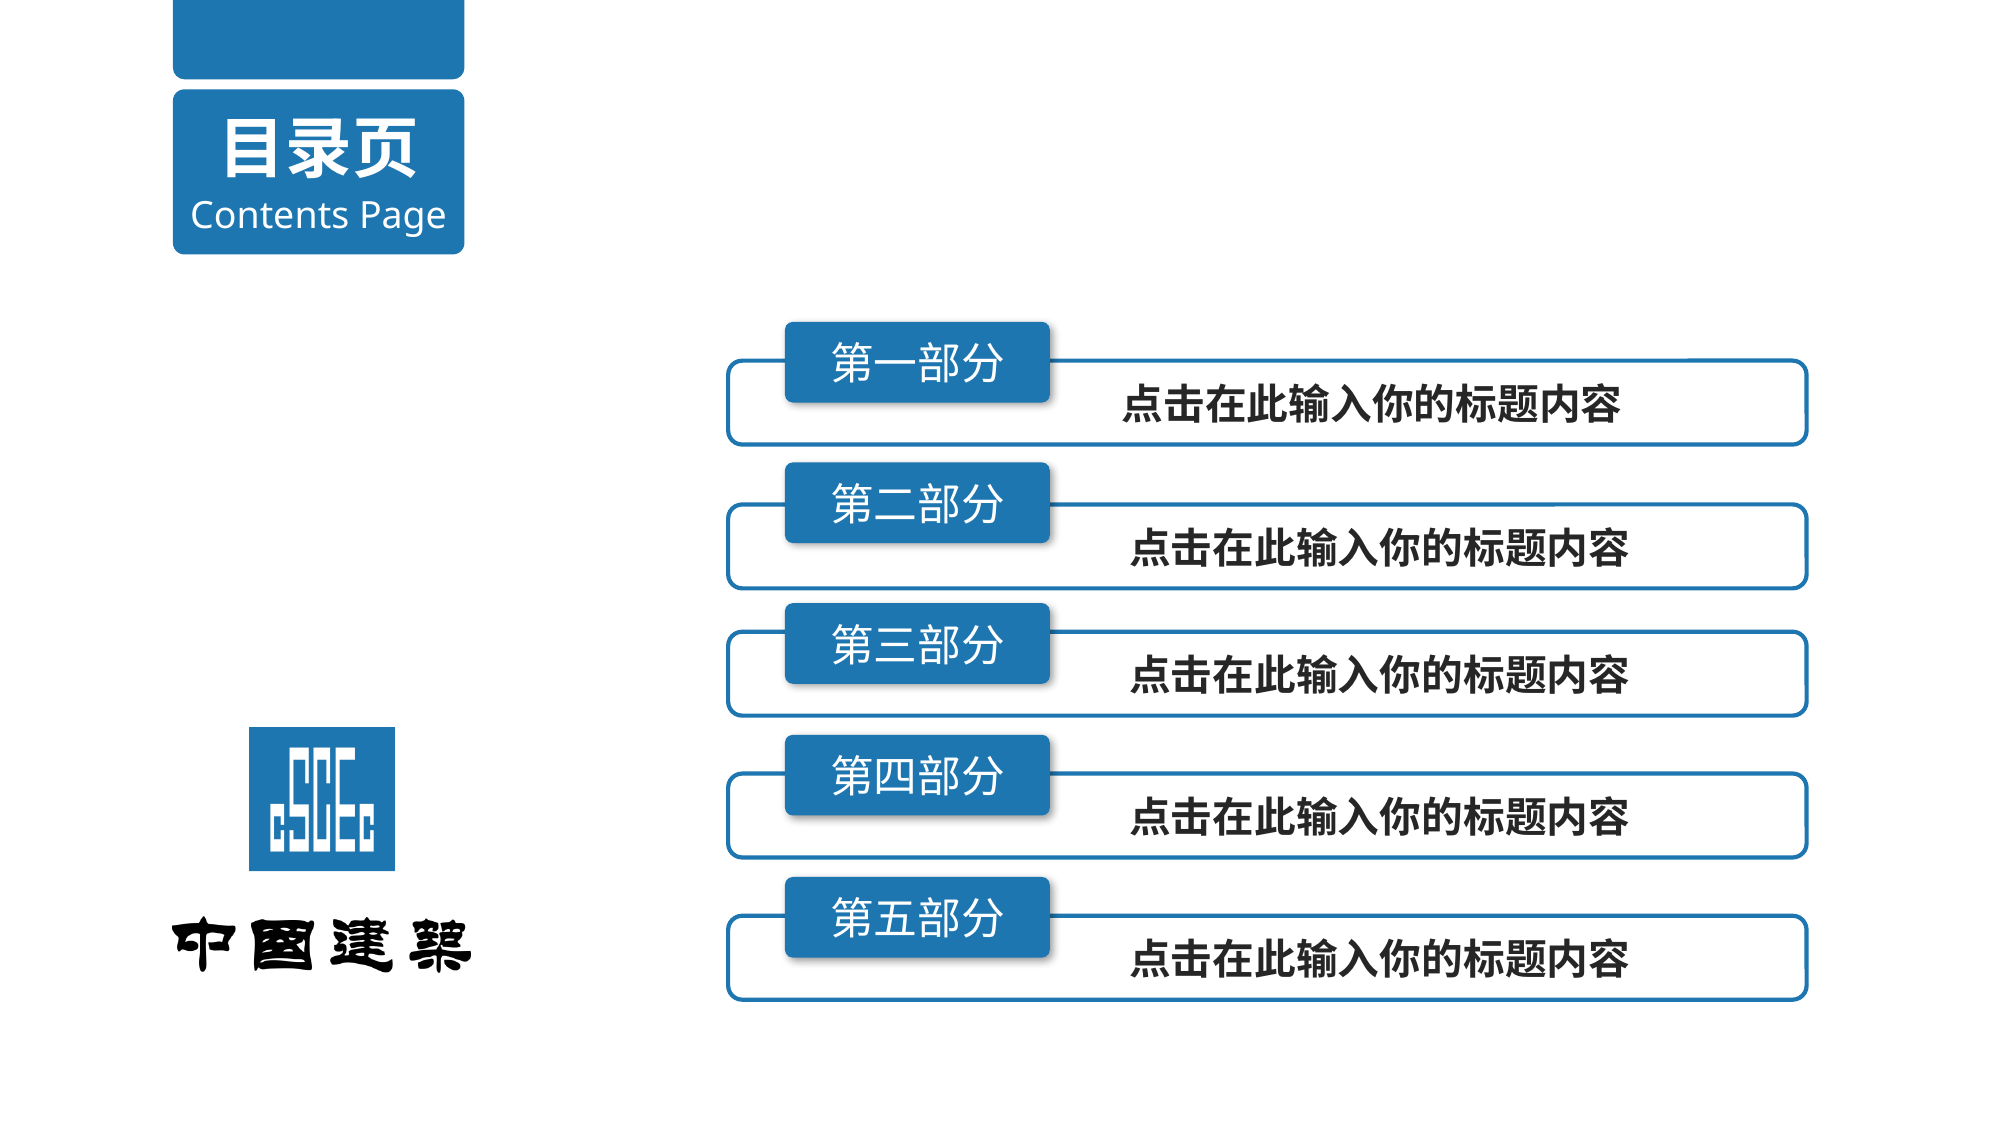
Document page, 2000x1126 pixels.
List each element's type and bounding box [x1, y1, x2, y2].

picture [172, 727, 471, 973]
text_box [727, 602, 1807, 716]
text_box [727, 462, 1807, 589]
text_box [727, 734, 1807, 858]
text_box [727, 321, 1807, 445]
text_box [172, 0, 465, 255]
text_box [727, 876, 1807, 1000]
